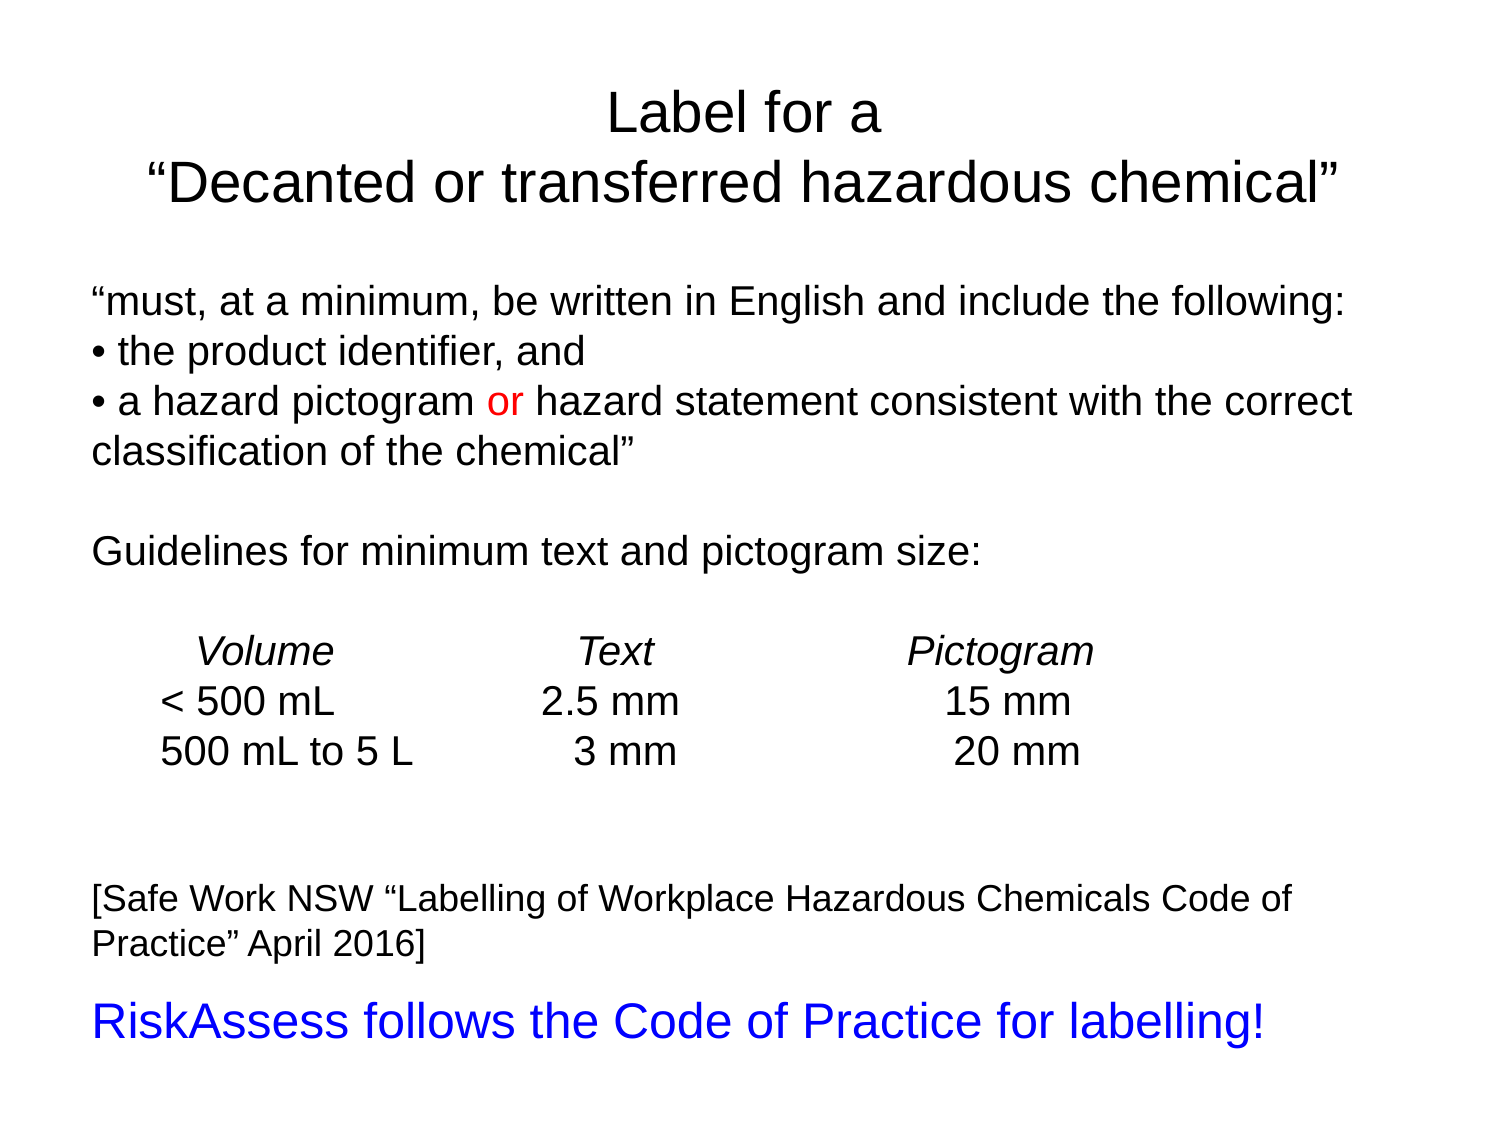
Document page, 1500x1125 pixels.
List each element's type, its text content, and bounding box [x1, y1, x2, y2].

text_box Label for a “Decanted or transferred hazardous chemical” “must, at a minimum, be written in English and include the following: • the product identifier, and • a hazard pictogram or hazard statement consistent with the correct classification of the chemical” Guidelines for minimum text and pictogram size: Volume Text Pictogram < 500 mL 2.5 mm 15 mm 500 mL to 5 L 3 mm 20 mm [Safe Work NSW “Labelling of Workplace Hazardous Chemicals Code of Practice” April 2016] RiskAssess follows the Code of Practice for labelling! [76, 66, 1412, 1057]
